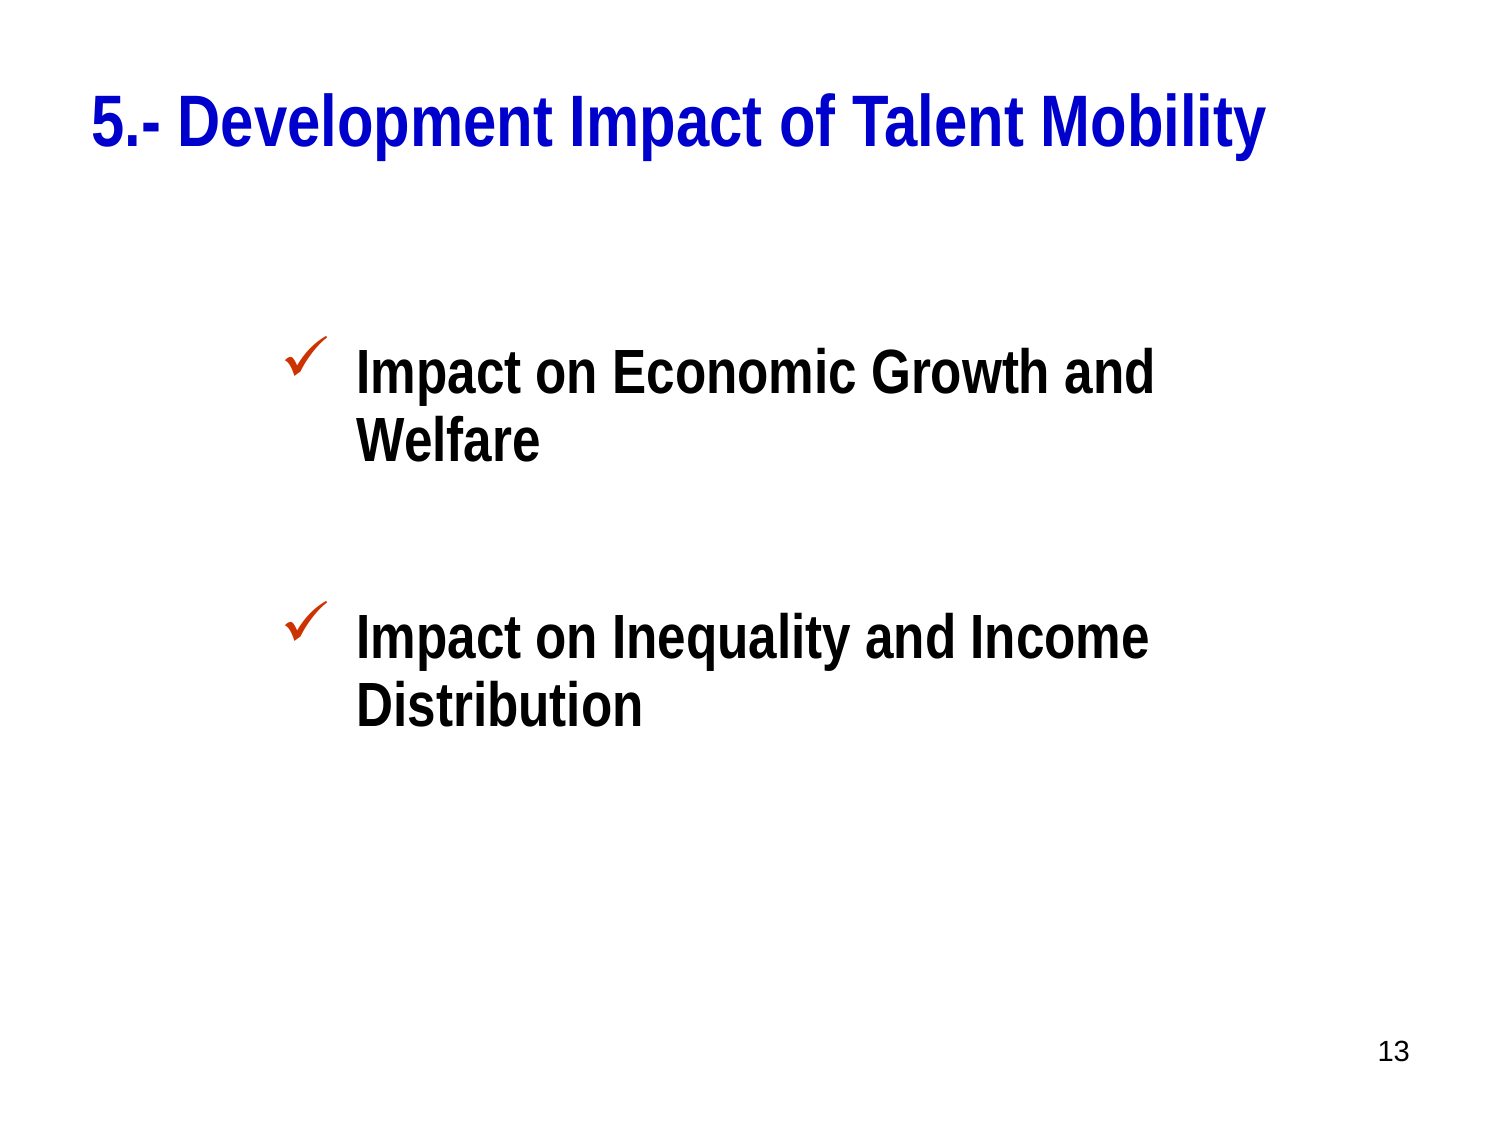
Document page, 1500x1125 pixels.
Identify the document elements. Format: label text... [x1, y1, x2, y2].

slide_number 13 [1074, 1024, 1426, 1103]
text_box 5.- Development Impact of Talent Mobility [76, 66, 1471, 169]
text_box Impact on Economic Growth and Welfare Impact on Inequality and Income Distribution [265, 332, 1247, 747]
